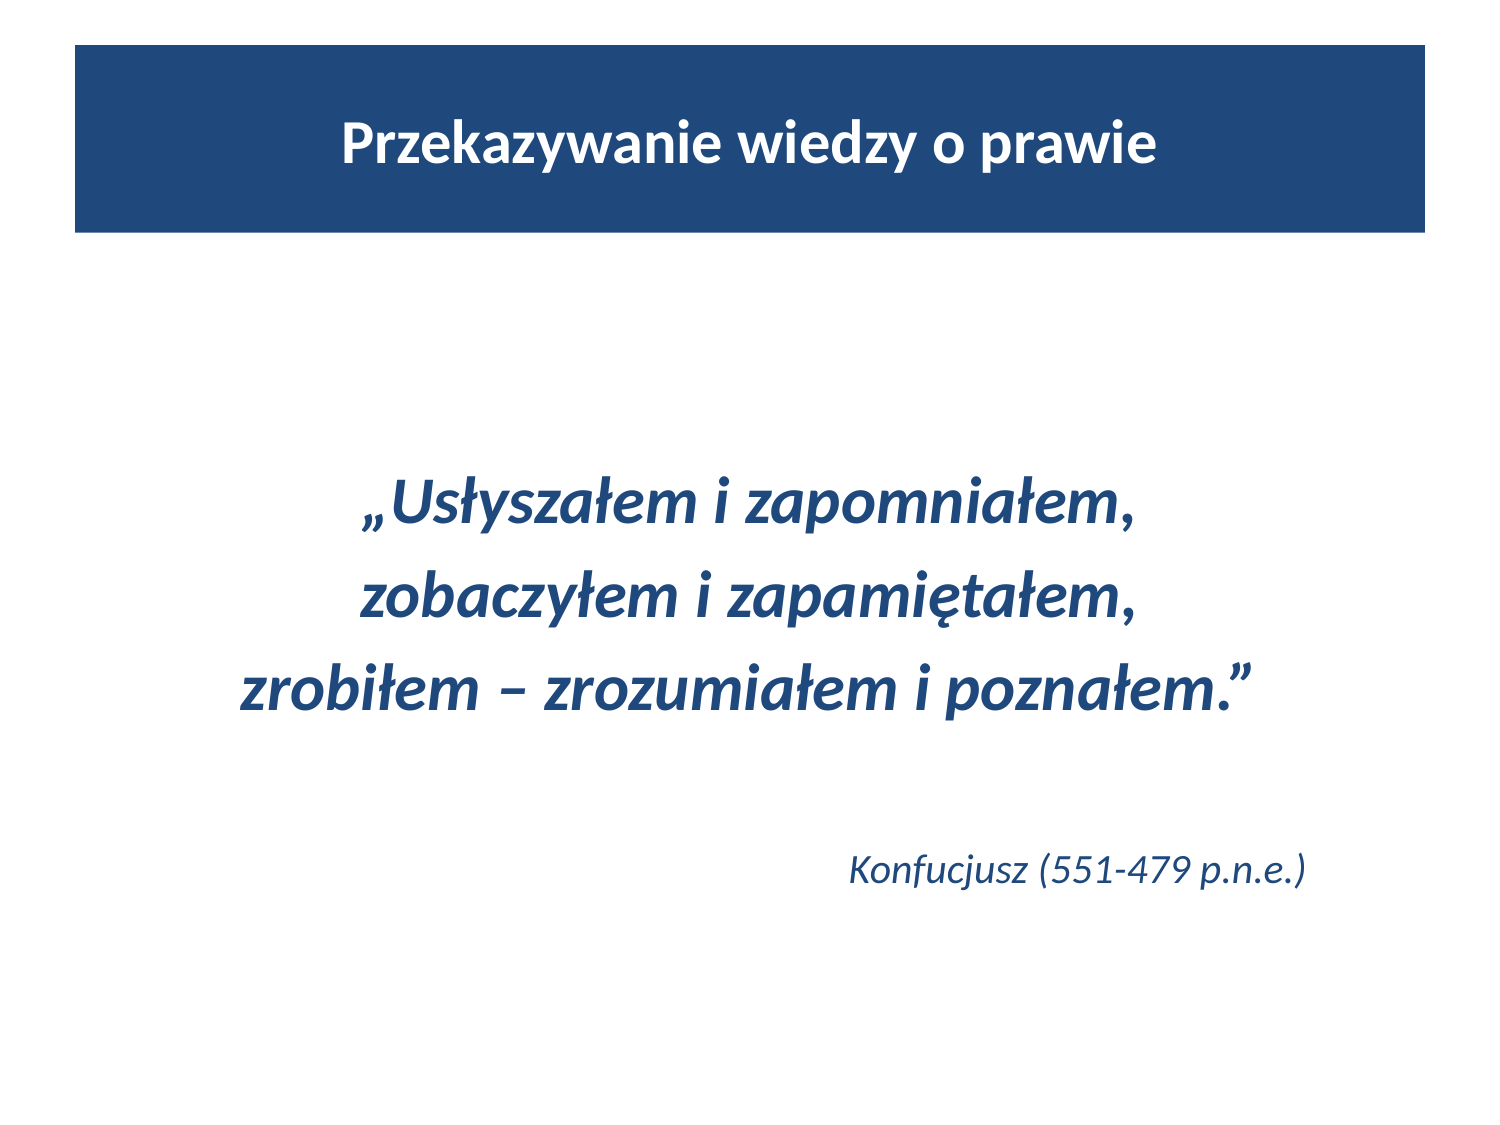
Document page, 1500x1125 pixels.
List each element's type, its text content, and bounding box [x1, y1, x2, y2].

title Przekazywanie wiedzy o prawie [75, 45, 1425, 233]
list „Usłyszałem i zapomniałem, zobaczyłem i zapamiętałem, zrobiłem – zrozumiałem i poznałem.” Konfucjusz (551-479 p.n.e.) [75, 262, 1425, 1005]
